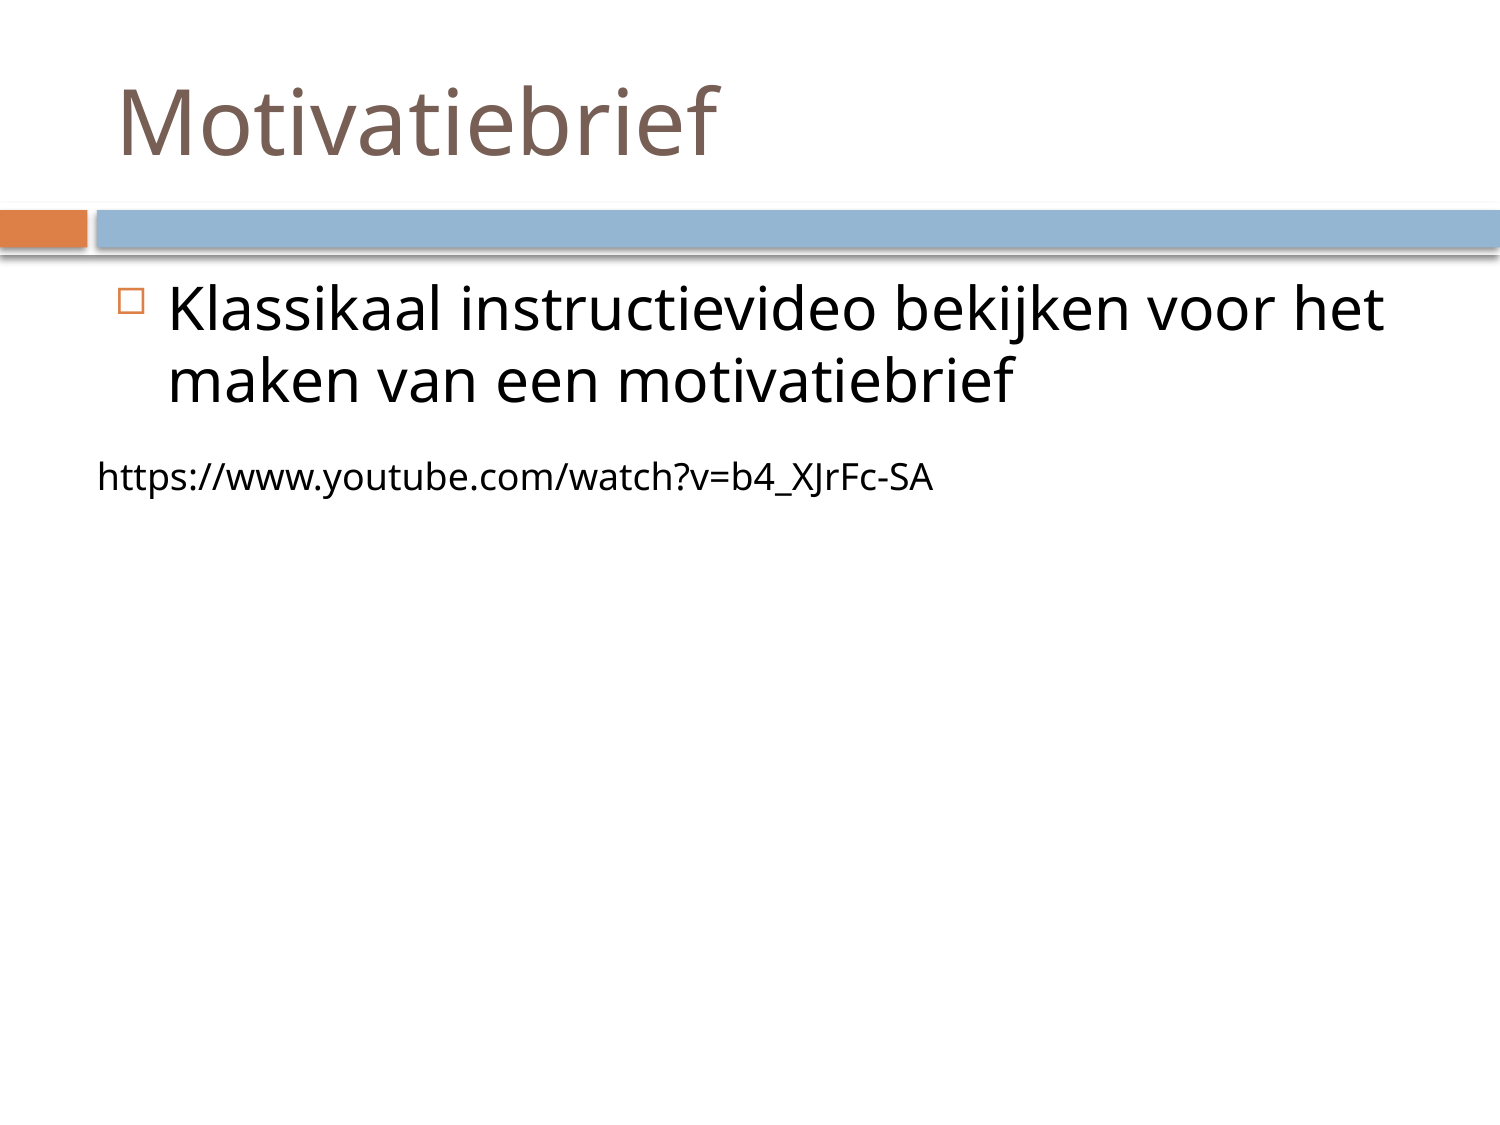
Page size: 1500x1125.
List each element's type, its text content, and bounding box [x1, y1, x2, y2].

title Motivatiebrief [100, 37, 1438, 200]
list Klassikaal instructievideo bekijken voor het maken van een motivatiebrief [100, 262, 1438, 1000]
text_box https://www.youtube.com/watch?v=b4_XJrFc-SA [82, 445, 1125, 505]
